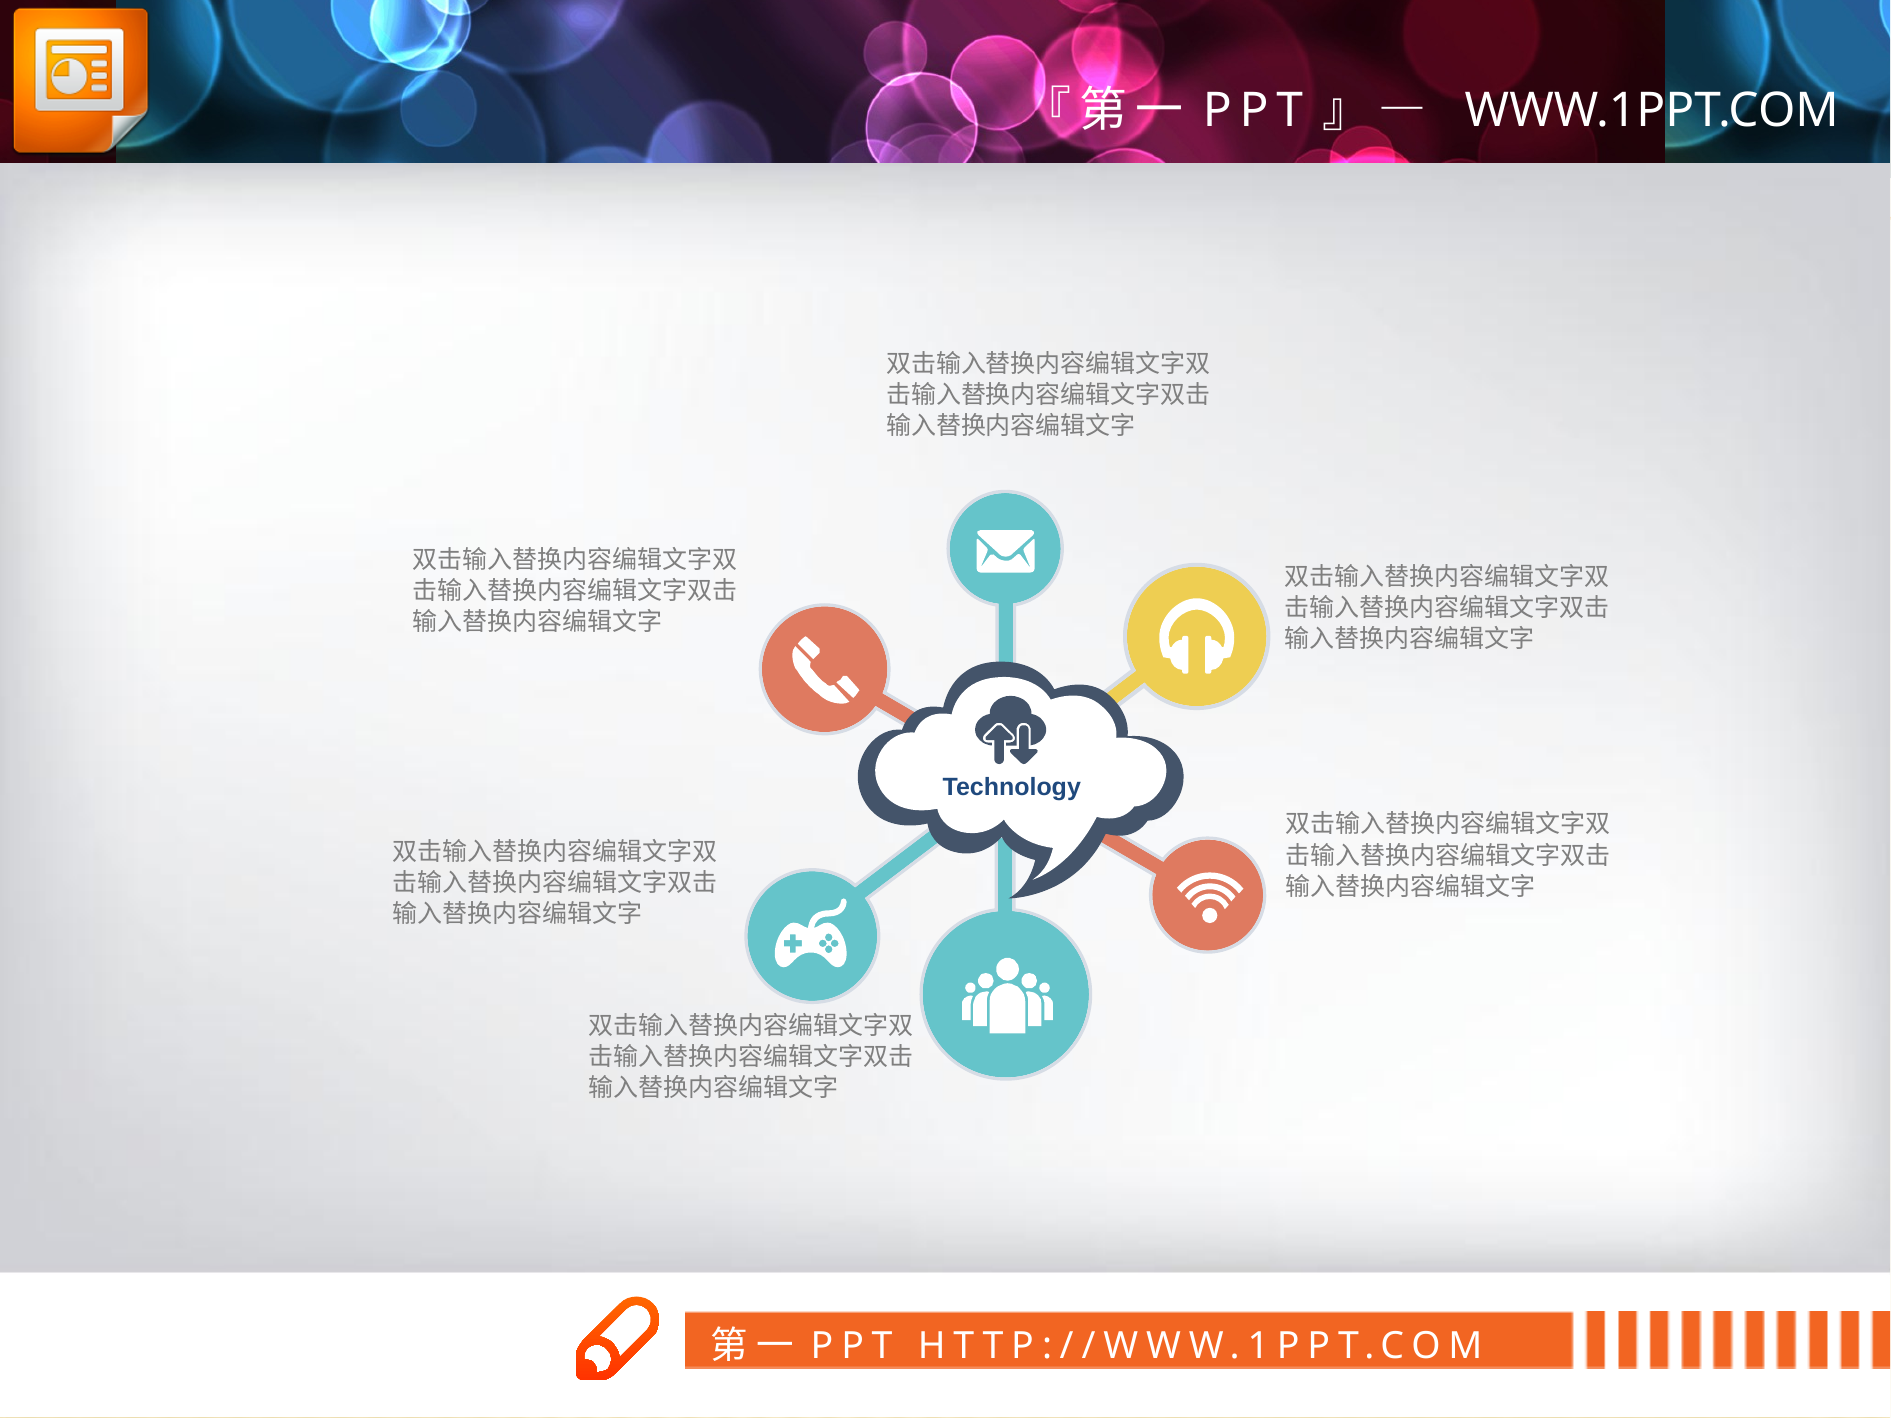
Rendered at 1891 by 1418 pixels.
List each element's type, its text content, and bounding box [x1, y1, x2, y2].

picture [685, 1311, 1891, 1369]
picture [0, 0, 1891, 1275]
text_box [855, 661, 1187, 899]
text_box 双击输入替换内容编辑文字双击输入替换内容编辑文字双击输入替换内容编辑文字 [1269, 551, 1628, 660]
text_box 双击输入替换内容编辑文字双击输入替换内容编辑文字双击输入替换内容编辑文字 [1271, 799, 1629, 908]
text_box 双击输入替换内容编辑文字双击输入替换内容编辑文字双击输入替换内容编辑文字 [574, 1000, 932, 1109]
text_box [1080, 815, 1275, 959]
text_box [735, 804, 972, 1010]
text_box 双击输入替换内容编辑文字双击输入替换内容编辑文字双击输入替换内容编辑文字 [397, 534, 756, 643]
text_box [1069, 557, 1276, 734]
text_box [946, 489, 1065, 659]
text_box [919, 916, 1093, 1081]
text_box 双击输入替换内容编辑文字双击输入替换内容编辑文字双击输入替换内容编辑文字 [871, 338, 1229, 447]
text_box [752, 597, 955, 750]
text_box 双击输入替换内容编辑文字双击输入替换内容编辑文字双击输入替换内容编辑文字 [378, 826, 725, 936]
